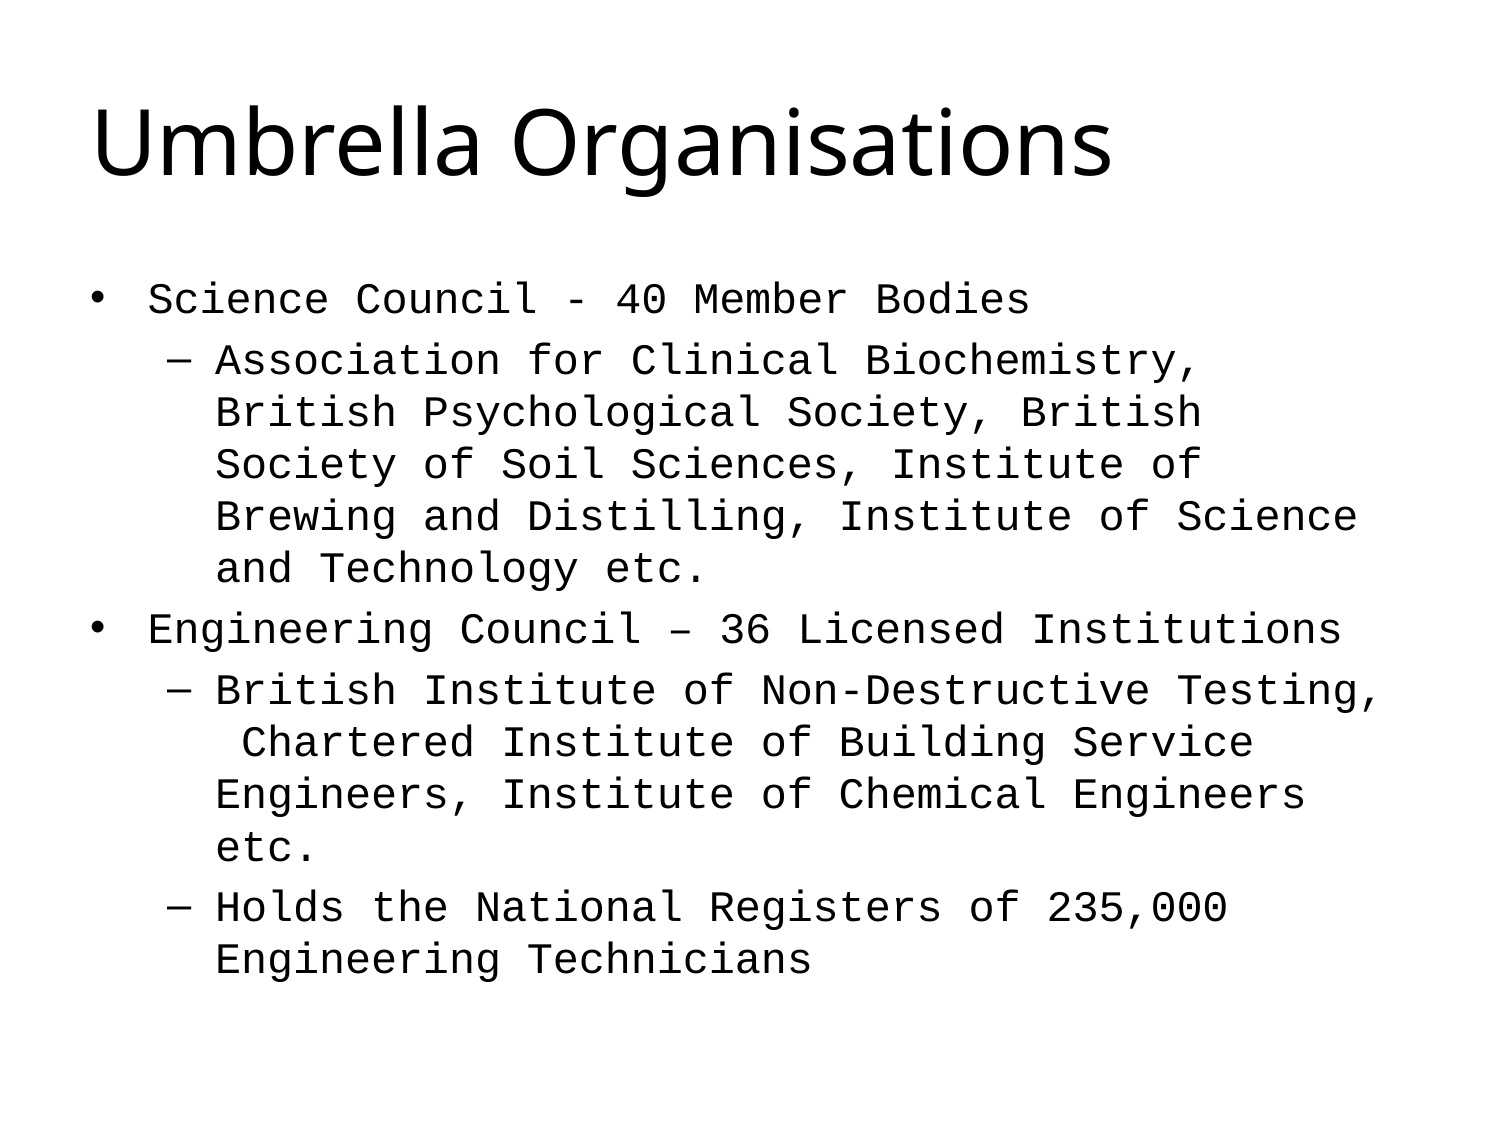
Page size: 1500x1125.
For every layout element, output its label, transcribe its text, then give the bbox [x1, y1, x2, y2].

title Umbrella Organisations [75, 45, 1425, 233]
list Science Council - 40 Member Bodies Association for Clinical Biochemistry, British Psychological Society, British Society of Soil Sciences, Institute of Brewing and Distilling, Institute of Science and Technology etc. Engineering Council – 36 Licensed Institutions British Institute of Non-Destructive Testing, Chartered Institute of Building Service Engineers, Institute of Chemical Engineers etc. Holds the National Registers of 235,000 Engineering Technicians [75, 262, 1425, 1005]
